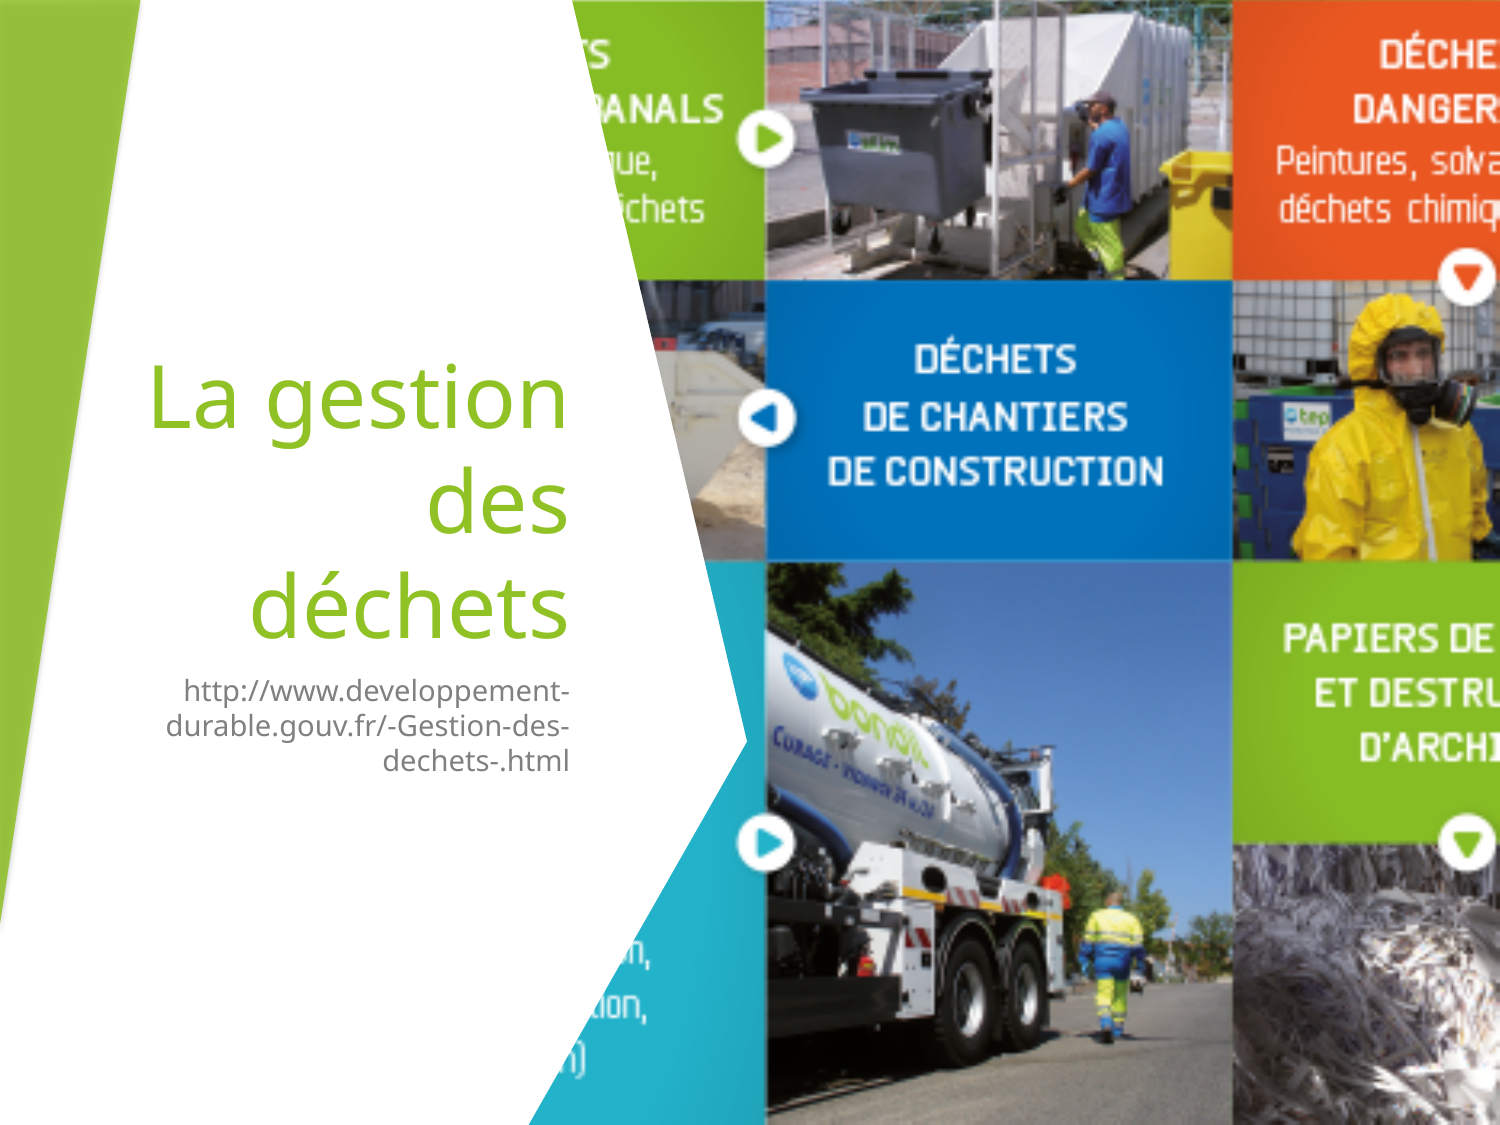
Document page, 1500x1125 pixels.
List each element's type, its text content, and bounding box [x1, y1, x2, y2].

title La gestion des déchets [82, 275, 519, 664]
subtitle http://www.developpement-durable.gouv.fr/-Gestion-des-dechets-.html [83, 664, 519, 845]
picture [524, 0, 1500, 1125]
